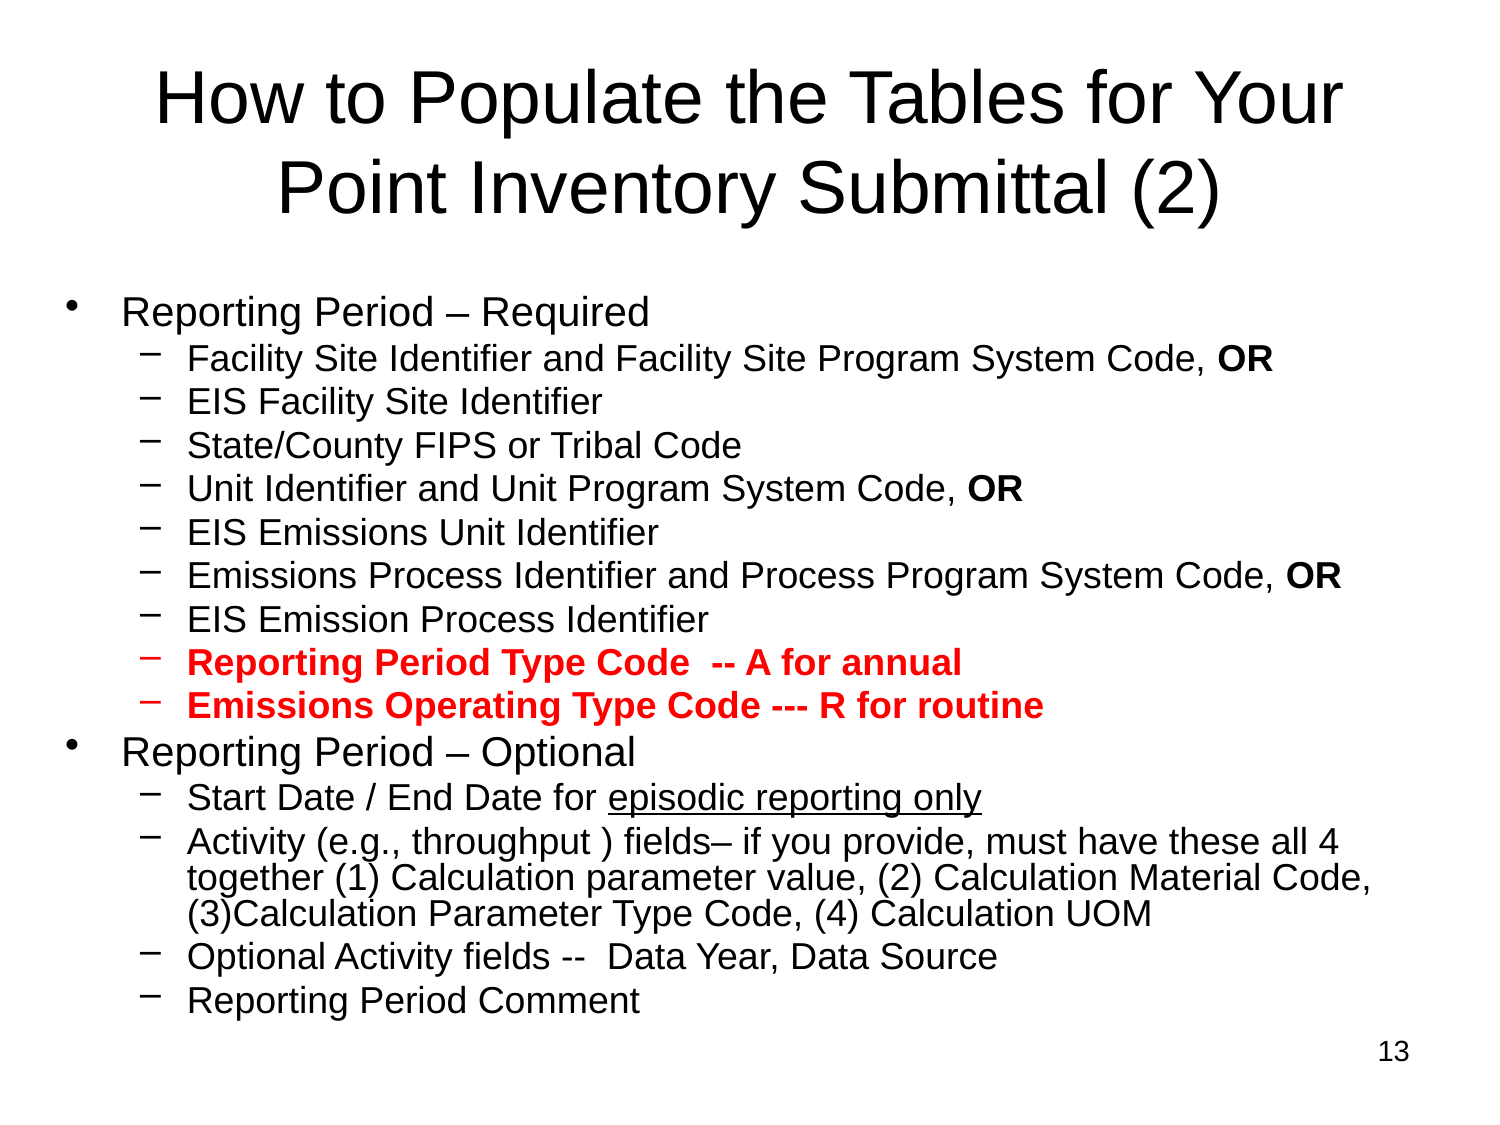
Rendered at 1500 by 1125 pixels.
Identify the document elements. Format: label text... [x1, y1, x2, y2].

title How to Populate the Tables for Your Point Inventory Submittal (2) [74, 44, 1426, 233]
slide_number 13 [1074, 1024, 1426, 1103]
list Reporting Period – Required Facility Site Identifier and Facility Site Program System Code, OR EIS Facility Site Identifier State/County FIPS or Tribal Code Unit Identifier and Unit Program System Code, OR EIS Emissions Unit Identifier Emissions Process Identifier and Process Program System Code, OR EIS Emission Process Identifier Reporting Period Type Code -- A for annual Emissions Operating Type Code --- R for routine Reporting Period – Optional Start Date / End Date for episodic reporting only Activity (e.g., throughput ) fields– if you provide, must have these all 4 together (1) Calculation parameter value, (2) Calculation Material Code, (3)Calculation Parameter Type Code, (4) Calculation UOM Optional Activity fields -- Data Year, Data Source Reporting Period Comment [49, 287, 1401, 1031]
